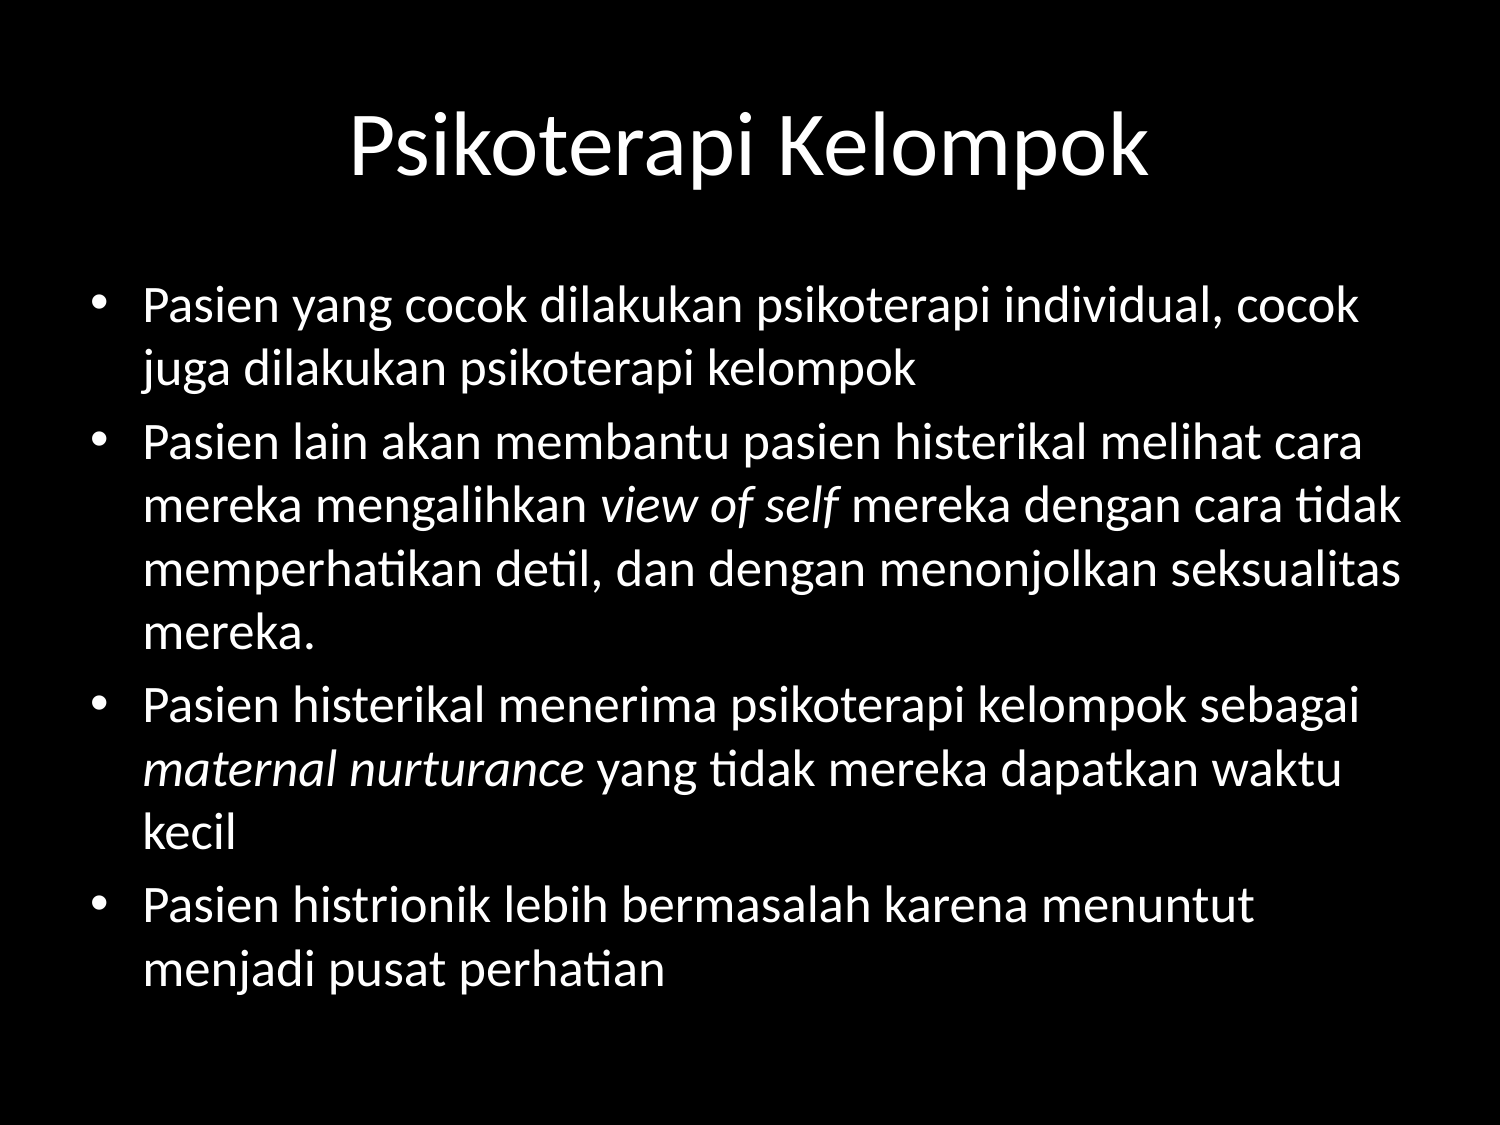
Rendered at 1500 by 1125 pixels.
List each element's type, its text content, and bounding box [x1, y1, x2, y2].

list Pasien yang cocok dilakukan psikoterapi individual, cocok juga dilakukan psikoterapi kelompok Pasien lain akan membantu pasien histerikal melihat cara mereka mengalihkan view of self mereka dengan cara tidak memperhatikan detil, dan dengan menonjolkan seksualitas mereka. Pasien histerikal menerima psikoterapi kelompok sebagai maternal nurturance yang tidak mereka dapatkan waktu kecil Pasien histrionik lebih bermasalah karena menuntut menjadi pusat perhatian [75, 262, 1425, 1005]
title Psikoterapi Kelompok [75, 45, 1425, 233]
